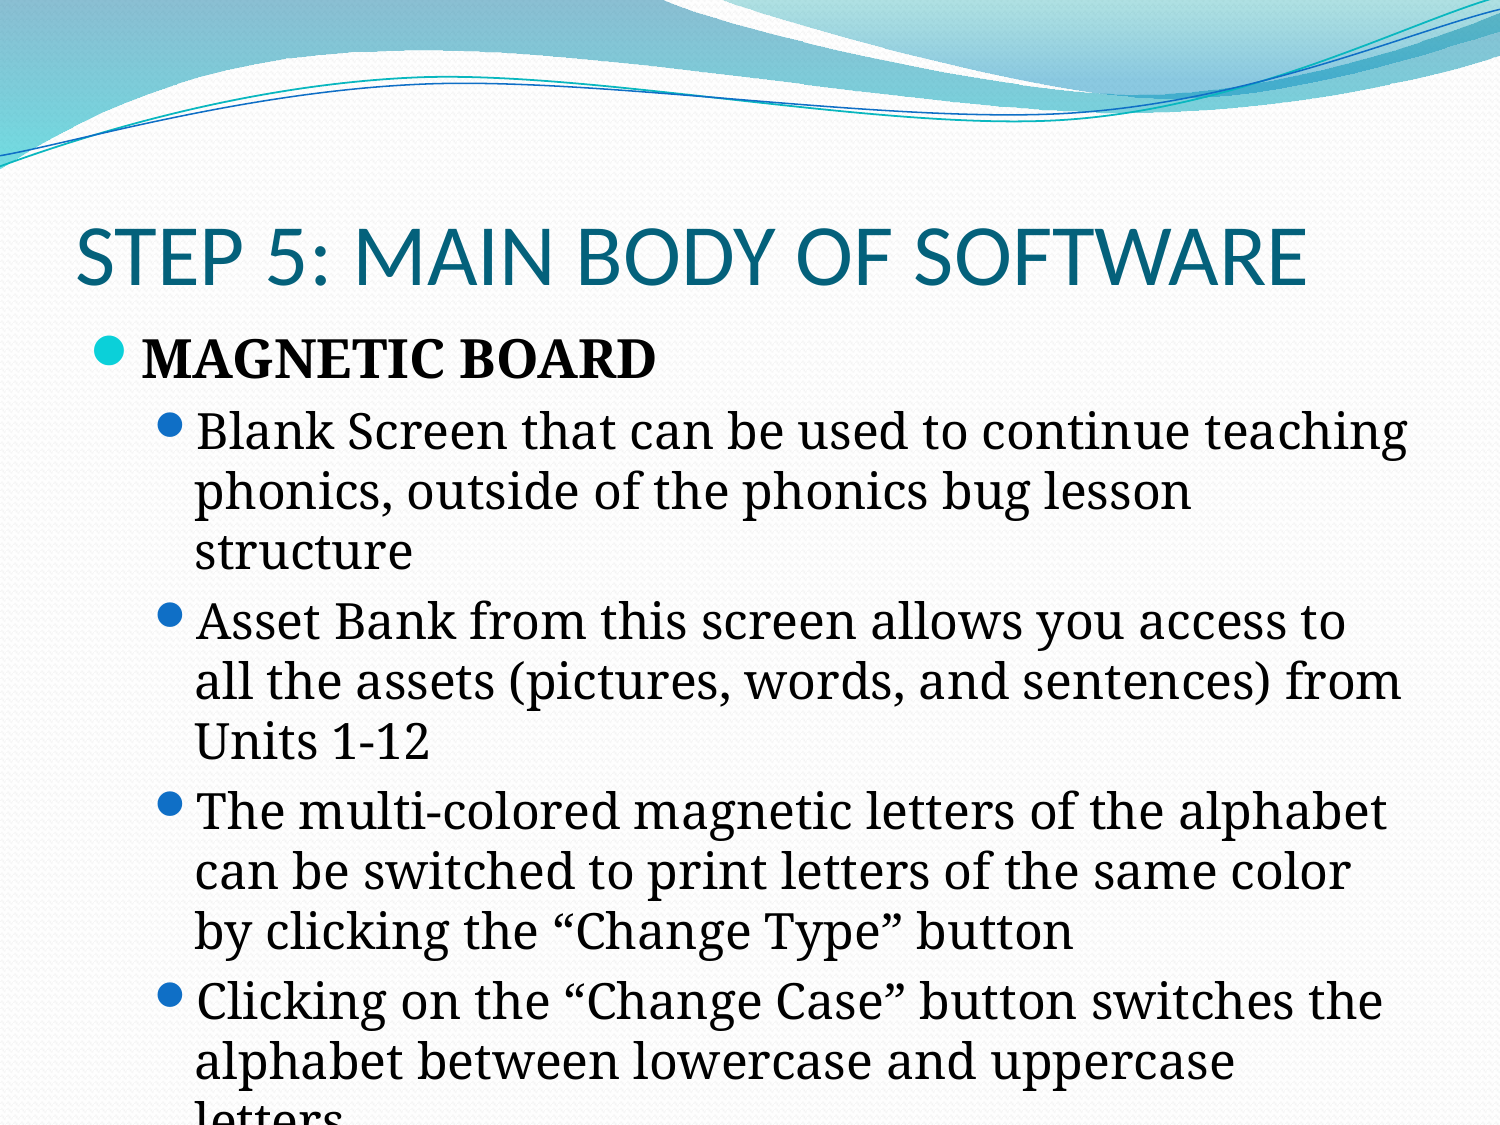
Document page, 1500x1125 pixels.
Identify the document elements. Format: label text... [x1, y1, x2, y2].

list MAGNETIC BOARD Blank Screen that can be used to continue teaching phonics, outside of the phonics bug lesson structure Asset Bank from this screen allows you access to all the assets (pictures, words, and sentences) from Units 1-12 The multi-colored magnetic letters of the alphabet can be switched to print letters of the same color by clicking the “Change Type” button Clicking on the “Change Case” button switches the alphabet between lowercase and uppercase letters. [75, 317, 1425, 1038]
title STEP 5: MAIN BODY OF SOFTWARE [75, 115, 1425, 303]
